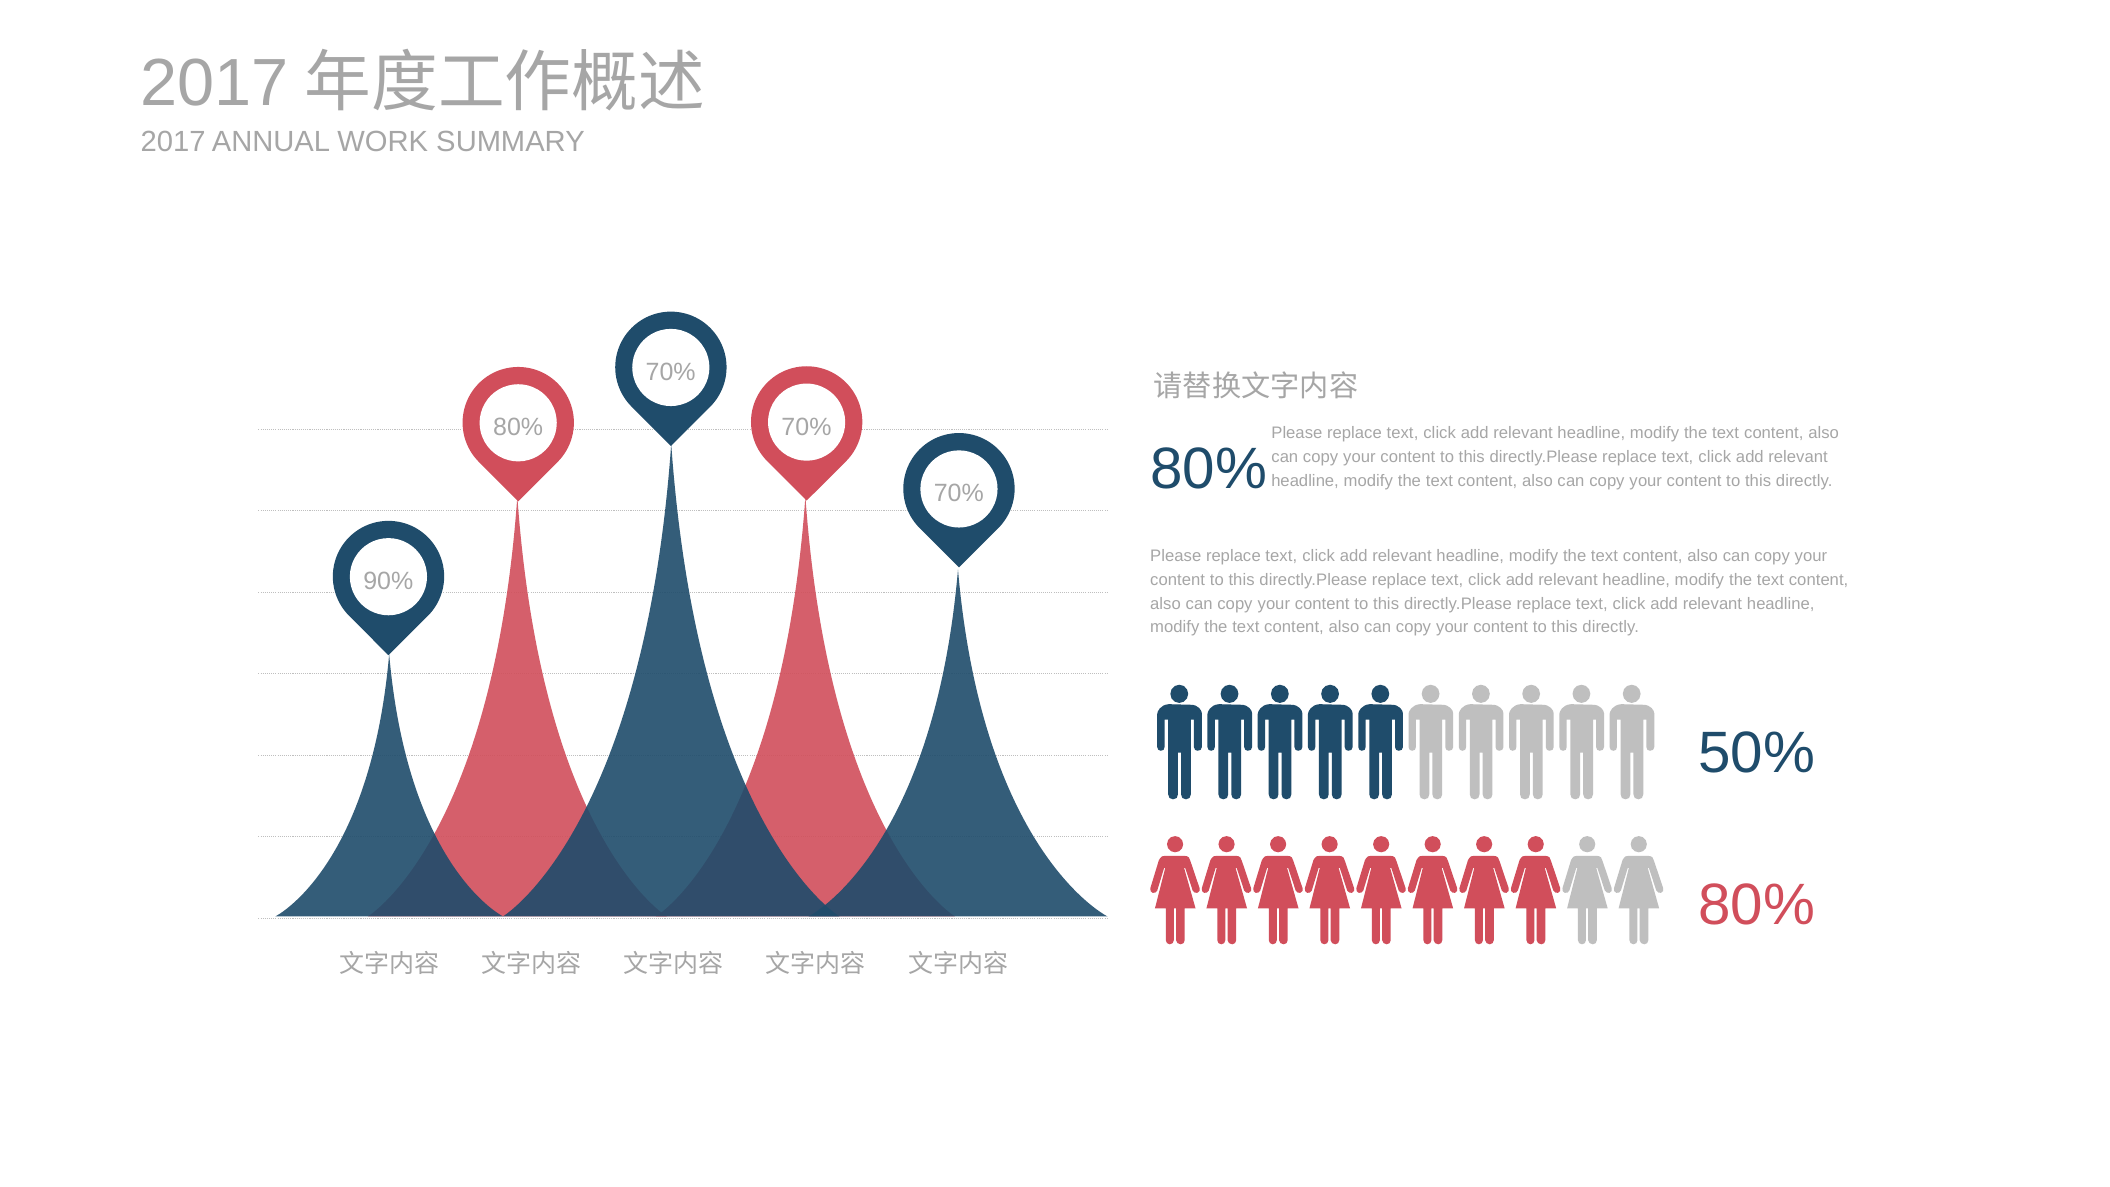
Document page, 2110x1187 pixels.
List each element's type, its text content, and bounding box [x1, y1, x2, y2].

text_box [462, 366, 574, 479]
text_box 文字内容 [481, 941, 582, 978]
text_box 2017 ANNUAL WORK SUMMARY [140, 122, 602, 158]
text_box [332, 520, 445, 633]
text_box Please replace text, click add relevant headline, modify the text content, also can copy your content to this directly.Please replace text, click add relevant headline, modify the text content, also can copy your content to this directly.Please replace text, click add relevant headline, modify the text content, also can copy your content to this directly. [1150, 540, 1850, 637]
text_box 文字内容 [623, 941, 724, 978]
text_box 80% [1150, 416, 1268, 501]
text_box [258, 429, 1108, 919]
text_box Please replace text, click add relevant headline, modify the text content, also can copy your content to this directly.Please replace text, click add relevant headline, modify the text content, also can copy your content to this directly. [1271, 417, 1850, 490]
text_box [615, 311, 727, 423]
text_box 2017年度工作概述 [140, 38, 789, 119]
text_box 请替换文字内容 [1153, 360, 1463, 403]
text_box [1149, 836, 1664, 945]
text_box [903, 433, 1015, 545]
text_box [750, 366, 863, 478]
text_box 80% [1698, 852, 1816, 937]
text_box 文字内容 [339, 941, 440, 978]
text_box 50% [1698, 700, 1816, 785]
text_box 文字内容 [765, 941, 866, 978]
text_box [1157, 684, 1655, 800]
text_box 文字内容 [907, 941, 1009, 978]
